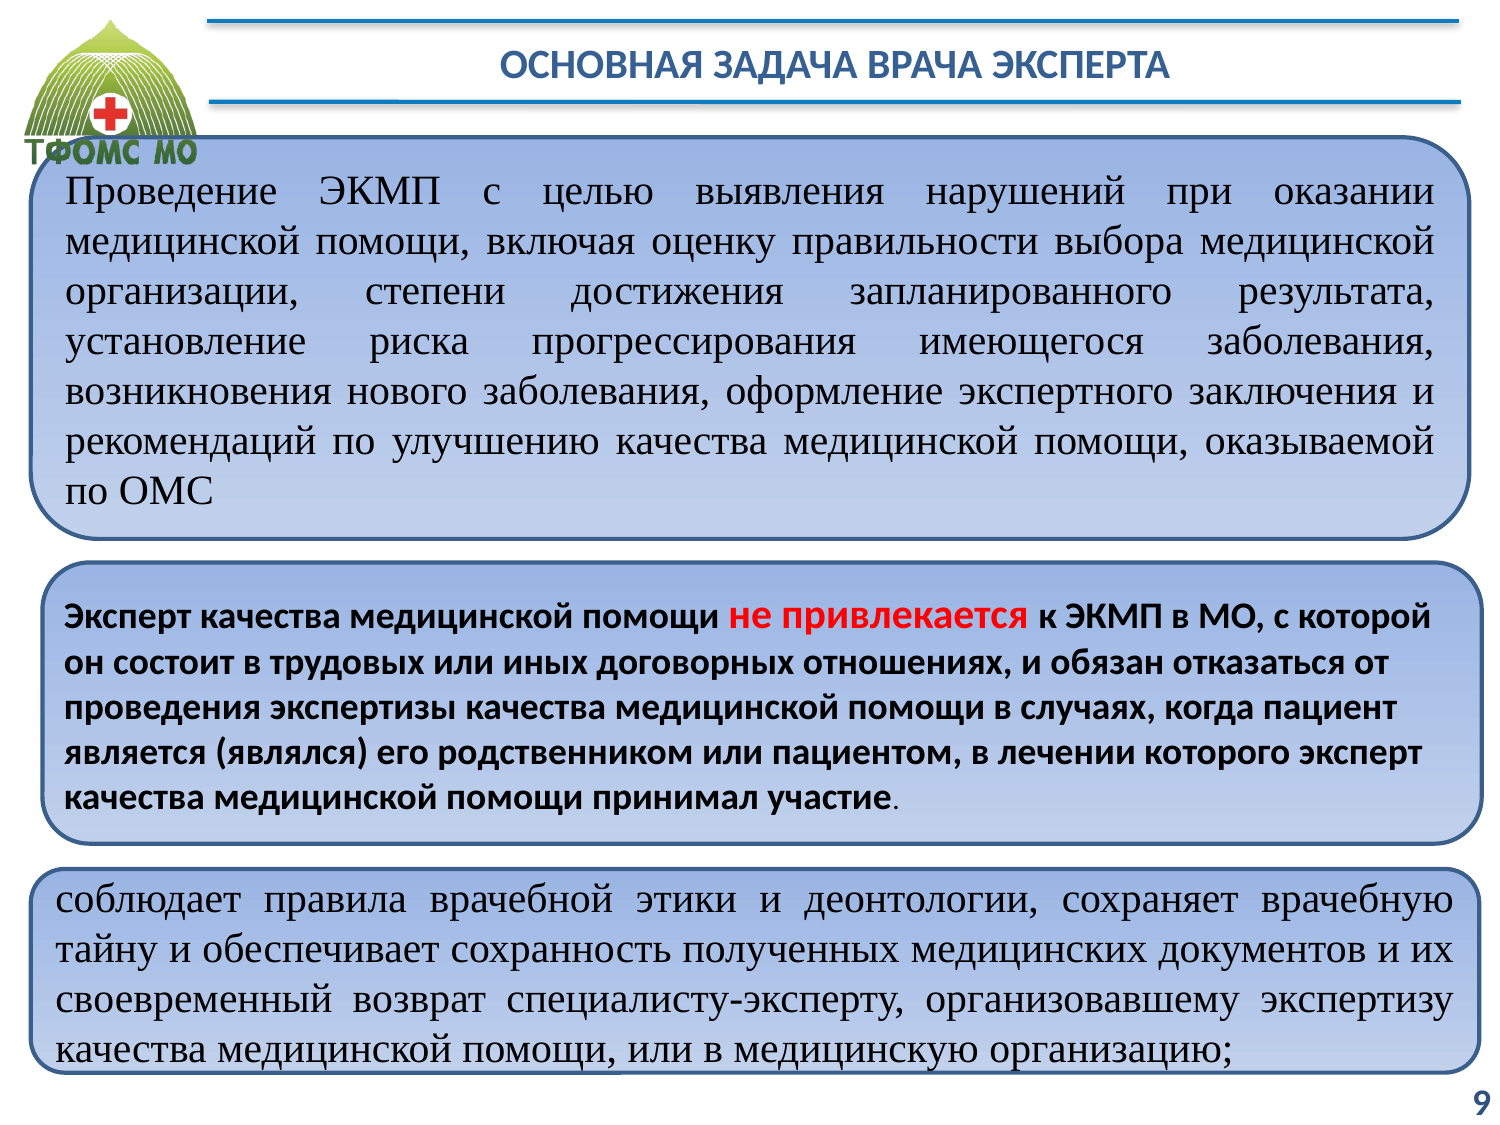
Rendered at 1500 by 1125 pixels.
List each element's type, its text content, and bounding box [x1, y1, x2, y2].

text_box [30, 136, 1482, 1073]
slide_number 9 [1409, 1080, 1500, 1121]
text_box Основная задача врача эксперта [202, 29, 1485, 95]
picture [23, 16, 197, 165]
